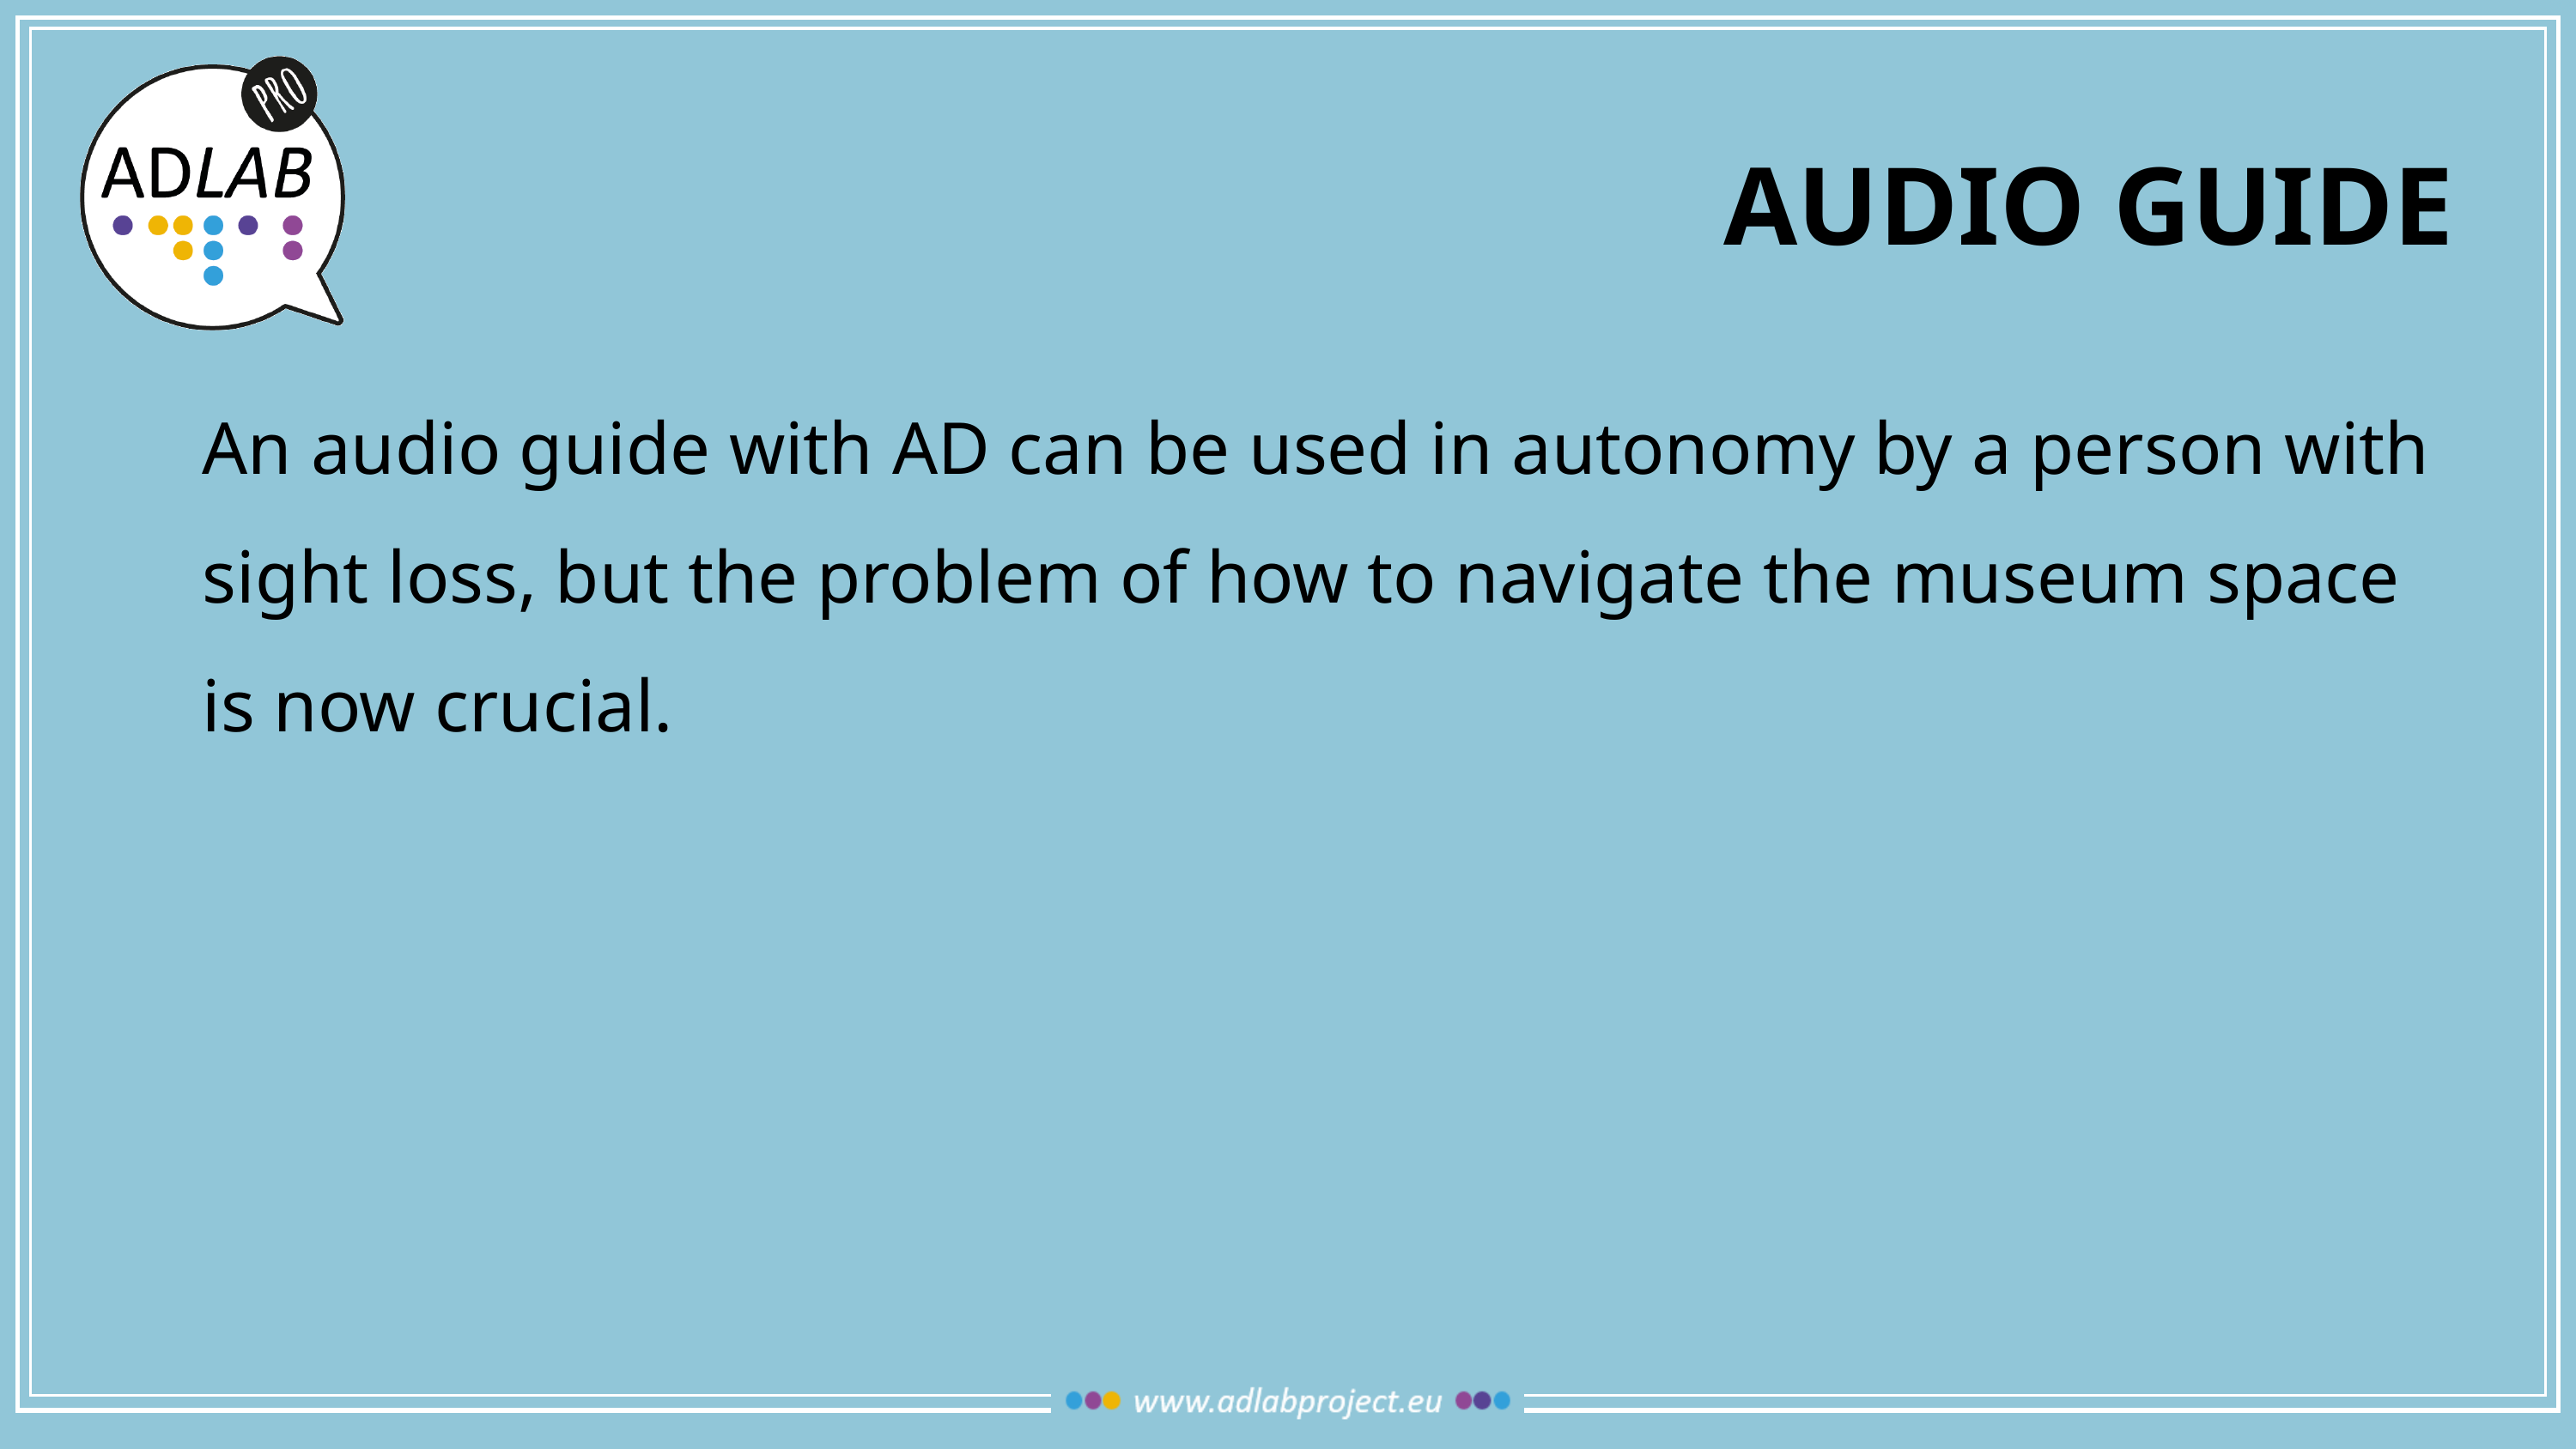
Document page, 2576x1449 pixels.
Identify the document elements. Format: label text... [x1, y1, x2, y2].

picture [1051, 1378, 1524, 1429]
picture [72, 49, 353, 330]
list An audio guide with AD can be used in autonomy by a person with sight loss, but the problem of how to navigate the museum space is now crucial. [150, 353, 2467, 1087]
title Audio guide [384, 70, 2467, 351]
